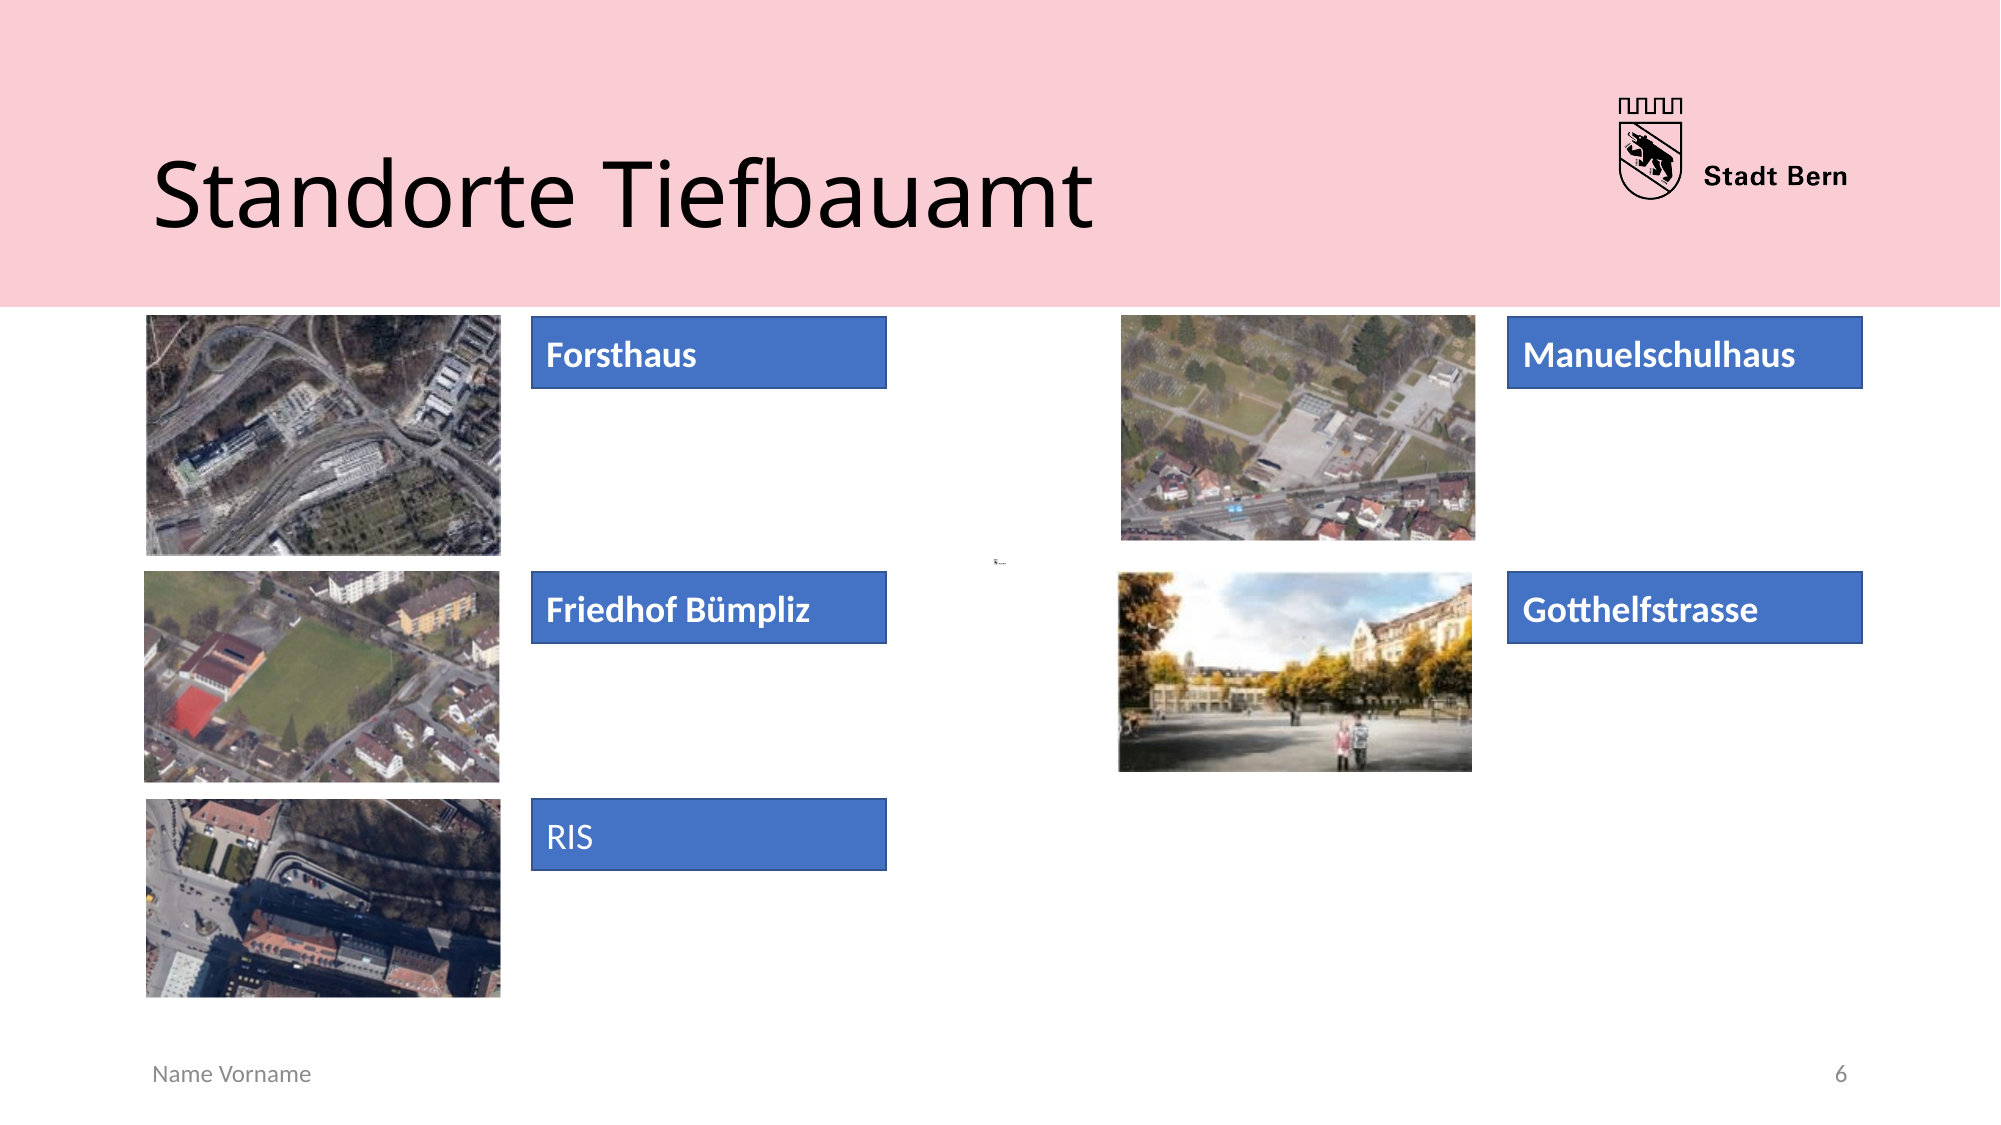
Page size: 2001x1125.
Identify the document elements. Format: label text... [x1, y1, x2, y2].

picture [145, 799, 501, 998]
picture [994, 559, 1006, 565]
slide_number 6 [1412, 1042, 1863, 1103]
text_box Friedhof Bümpliz [531, 571, 887, 644]
slide_number Name Vorname [137, 1042, 588, 1103]
picture [144, 571, 500, 783]
text_box Forsthaus [531, 316, 887, 389]
picture [1606, 92, 1852, 205]
text_box Manuelschulhaus [1507, 316, 1863, 389]
picture [1121, 315, 1476, 541]
picture [145, 315, 501, 556]
title Standorte Tiefbauamt [137, 89, 1592, 307]
picture [1117, 571, 1472, 772]
text_box Gotthelfstrasse [1507, 571, 1863, 644]
text_box RIS [531, 798, 887, 871]
